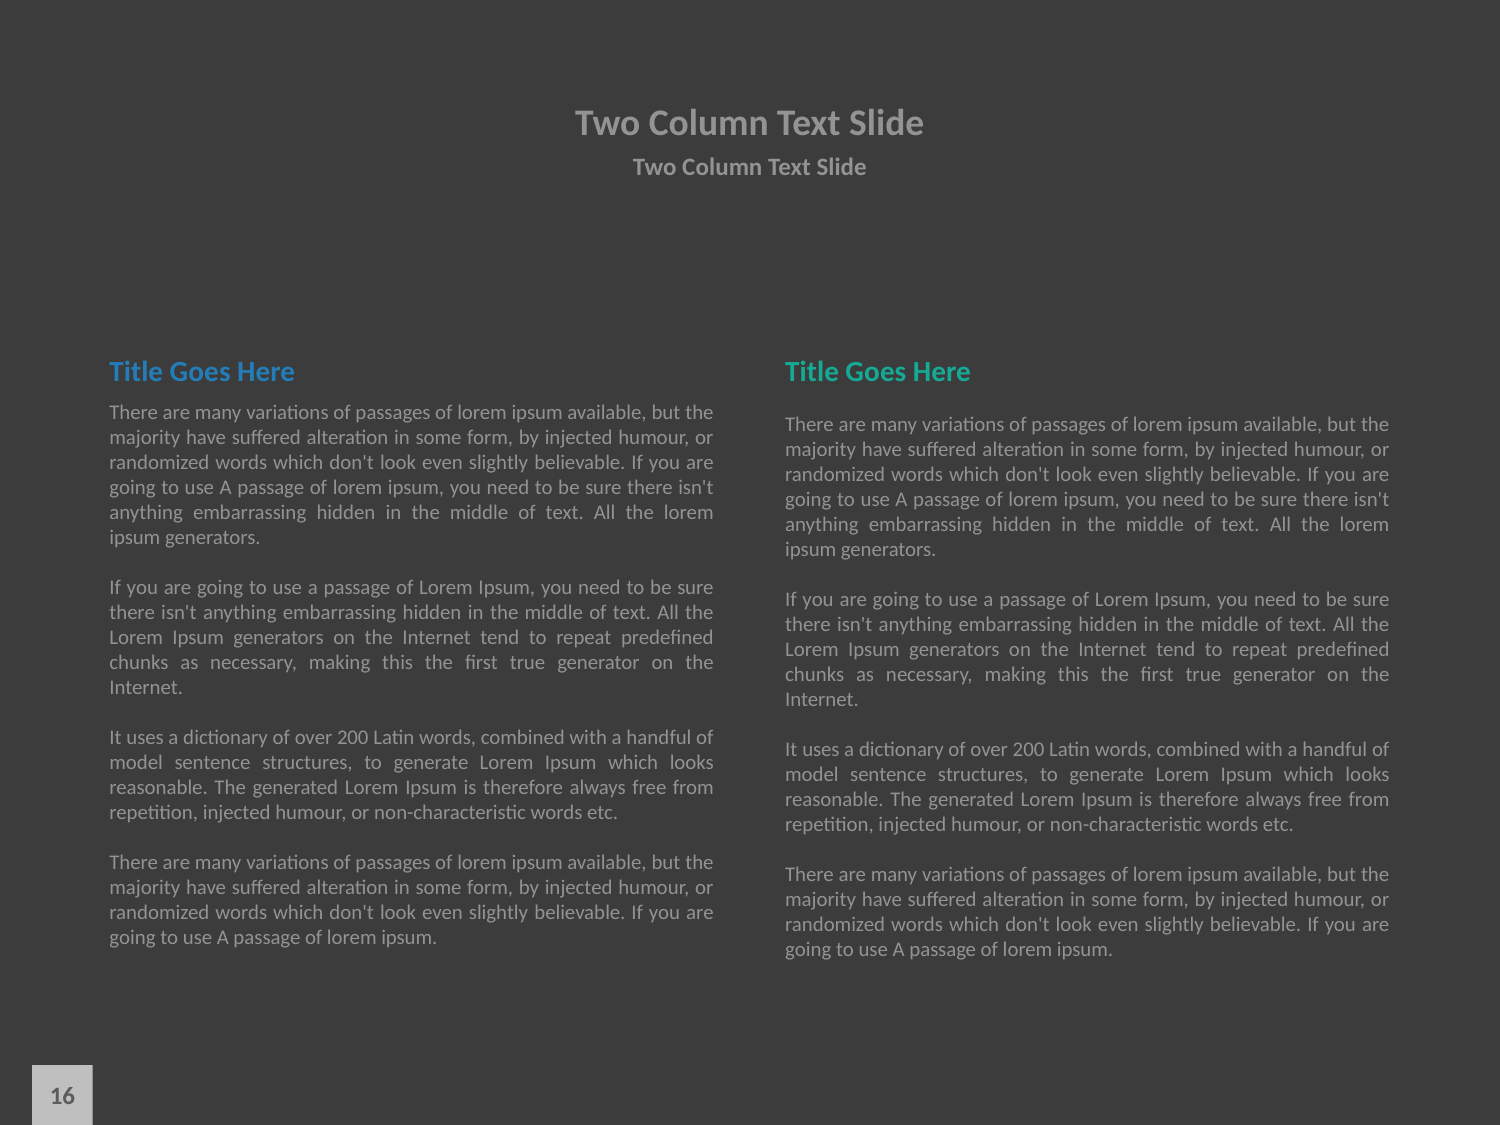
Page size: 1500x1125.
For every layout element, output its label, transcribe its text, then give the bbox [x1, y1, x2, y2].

list Two Column Text Slide [412, 149, 1088, 183]
title Two Column Text Slide [287, 91, 1213, 150]
text_box There are many variations of passages of lorem ipsum available, but the majority have suffered alteration in some form, by injected humour, or randomized words which don't look even slightly believable. If you are going to use A passage of lorem ipsum, you need to be sure there isn't anything embarrassing hidden in the middle of text. All the lorem ipsum generators. If you are going to use a passage of Lorem Ipsum, you need to be sure there isn't anything embarrassing hidden in the middle of text. All the Lorem Ipsum generators on the Internet tend to repeat predefined chunks as necessary, making this the first true generator on the Internet. It uses a dictionary of over 200 Latin words, combined with a handful of model sentence structures, to generate Lorem Ipsum which looks reasonable. The generated Lorem Ipsum is therefore always free from repetition, injected humour, or non-characteristic words etc. There are many variations of passages of lorem ipsum available, but the majority have suffered alteration in some form, by injected humour, or randomized words which don't look even slightly believable. If you are going to use A passage of lorem ipsum. [785, 410, 1390, 961]
text_box Title Goes Here [785, 347, 1390, 392]
text_box There are many variations of passages of lorem ipsum available, but the majority have suffered alteration in some form, by injected humour, or randomized words which don't look even slightly believable. If you are going to use A passage of lorem ipsum, you need to be sure there isn't anything embarrassing hidden in the middle of text. All the lorem ipsum generators. If you are going to use a passage of Lorem Ipsum, you need to be sure there isn't anything embarrassing hidden in the middle of text. All the Lorem Ipsum generators on the Internet tend to repeat predefined chunks as necessary, making this the first true generator on the Internet. It uses a dictionary of over 200 Latin words, combined with a handful of model sentence structures, to generate Lorem Ipsum which looks reasonable. The generated Lorem Ipsum is therefore always free from repetition, injected humour, or non-characteristic words etc. There are many variations of passages of lorem ipsum available, but the majority have suffered alteration in some form, by injected humour, or randomized words which don't look even slightly believable. If you are going to use A passage of lorem ipsum. [109, 398, 714, 974]
text_box Title Goes Here [109, 347, 714, 392]
